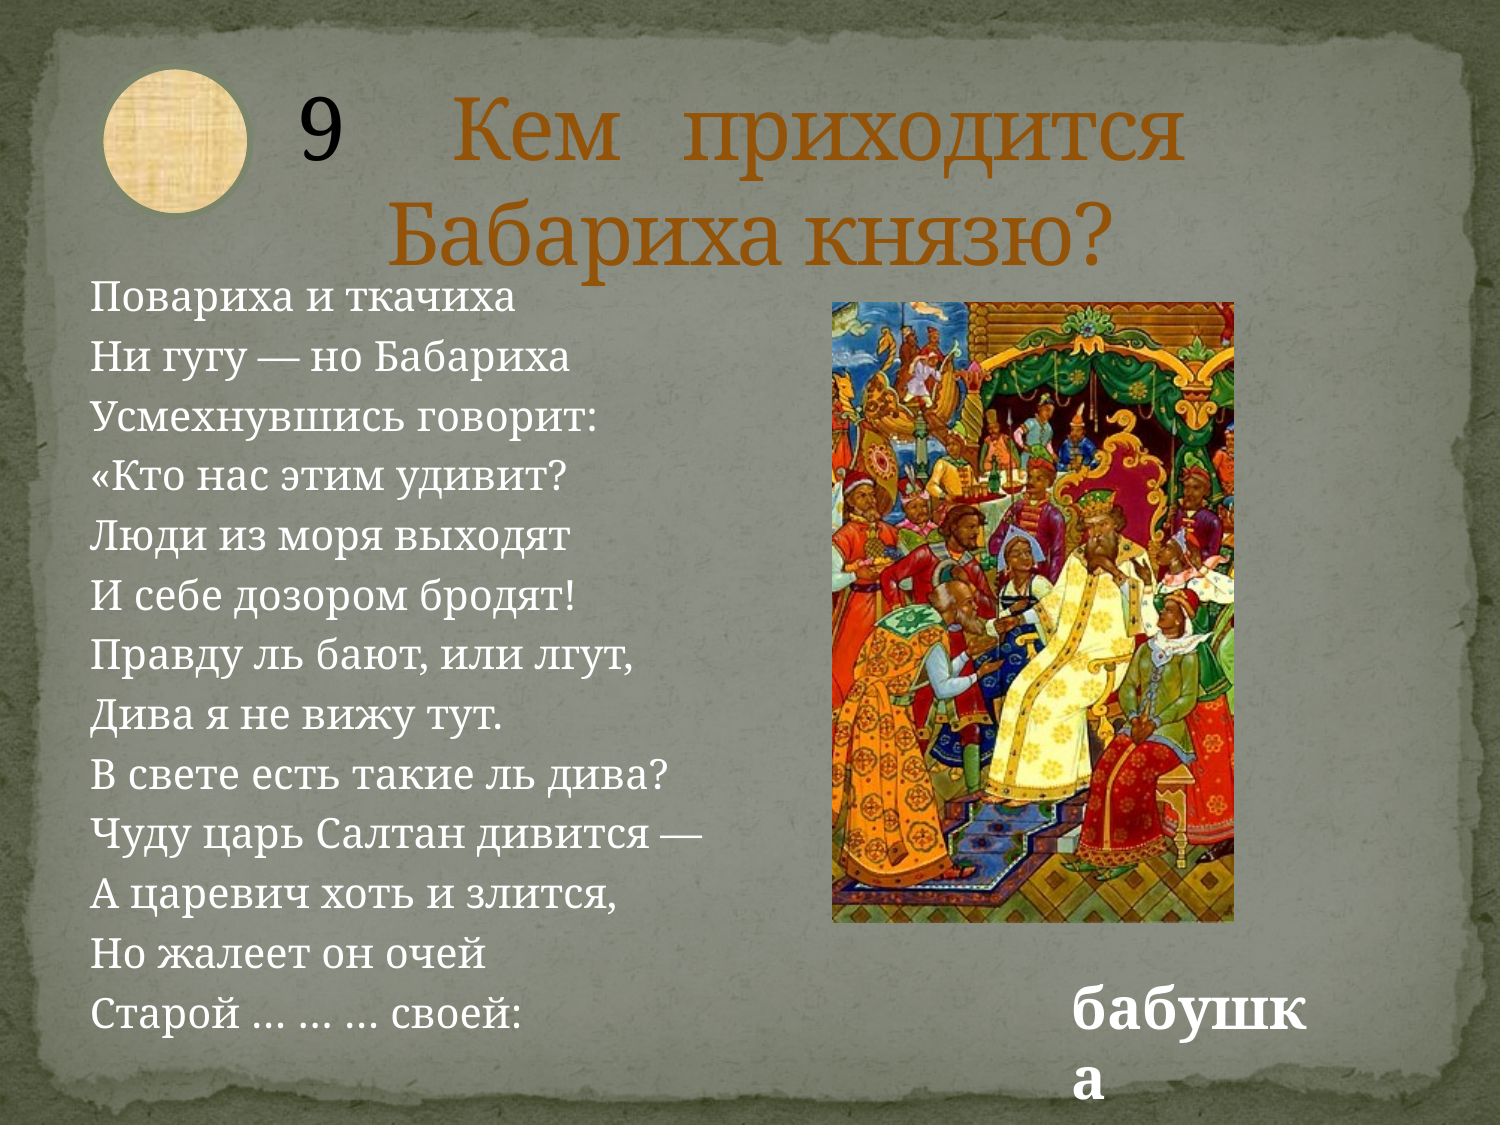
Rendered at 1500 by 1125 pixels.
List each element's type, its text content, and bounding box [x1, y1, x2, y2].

title 9 Кем приходится Бабариха князю? [76, 24, 1425, 291]
list Повариха и ткачиха Ни гугу — но Бабариха Усмехнувшись говорит: «Кто нас этим удивит? Люди из моря выходят И себе дозором бродят! Правду ль бают, или лгут, Дива я не вижу тут. В свете есть такие ль дива? Чуду царь Салтан дивится — А царевич хоть и злится, Но жалеет он очей Старой … … … своей: [75, 262, 1425, 1047]
picture [832, 302, 1234, 923]
text_box бабушка [1057, 964, 1336, 1119]
